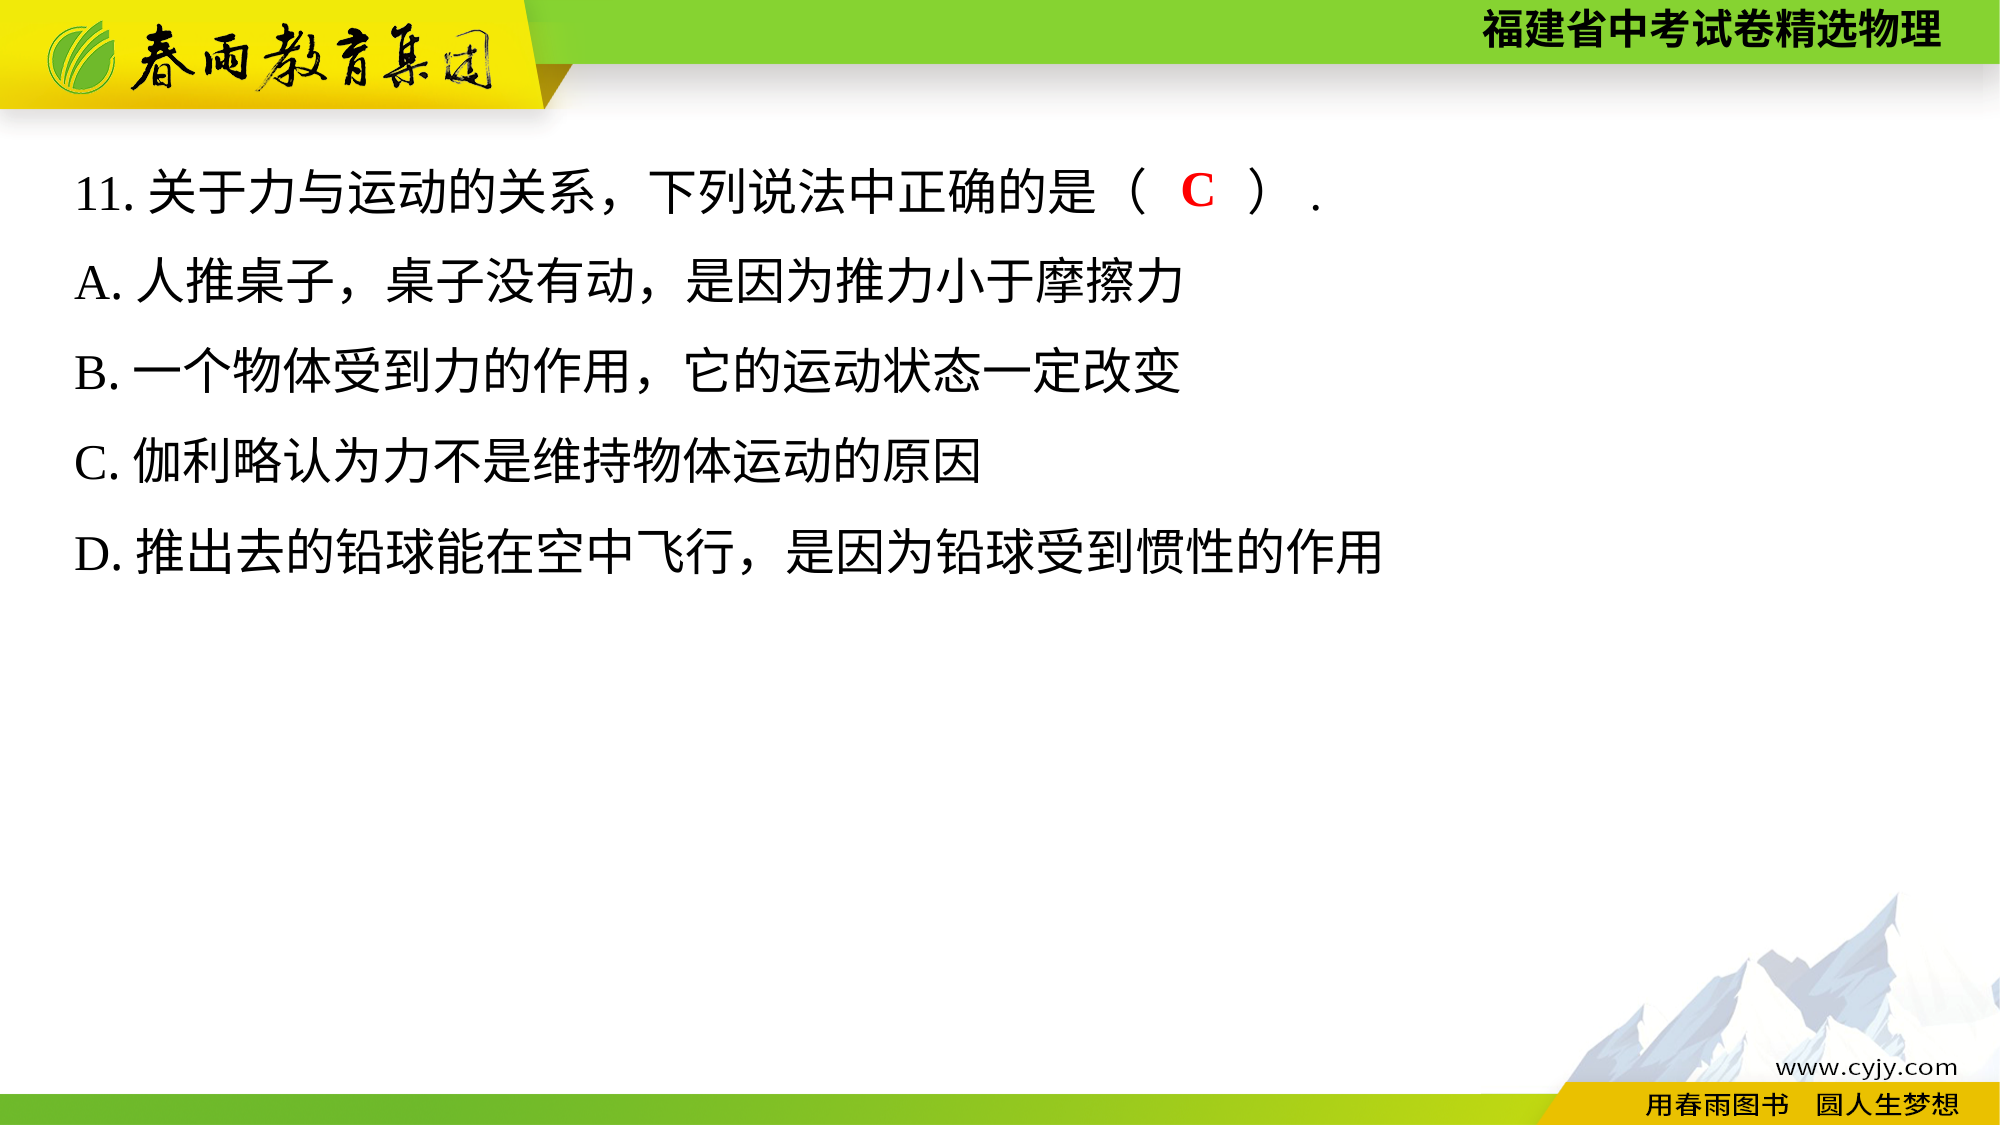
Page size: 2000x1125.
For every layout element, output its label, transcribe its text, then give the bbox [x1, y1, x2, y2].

picture [0, 0, 2000, 1125]
list 11.关于力与运动的关系，下列说法中正确的是（ ）. A.人推桌子，桌子没有动，是因为推力小于摩擦力 B.一个物体受到力的作用，它的运动状态一定改变 C.伽利略认为力不是维持物体运动的原因 D.推出去的铅球能在空中飞行，是因为铅球受到惯性的作用 [59, 122, 1944, 581]
text_box C [1165, 148, 1232, 224]
